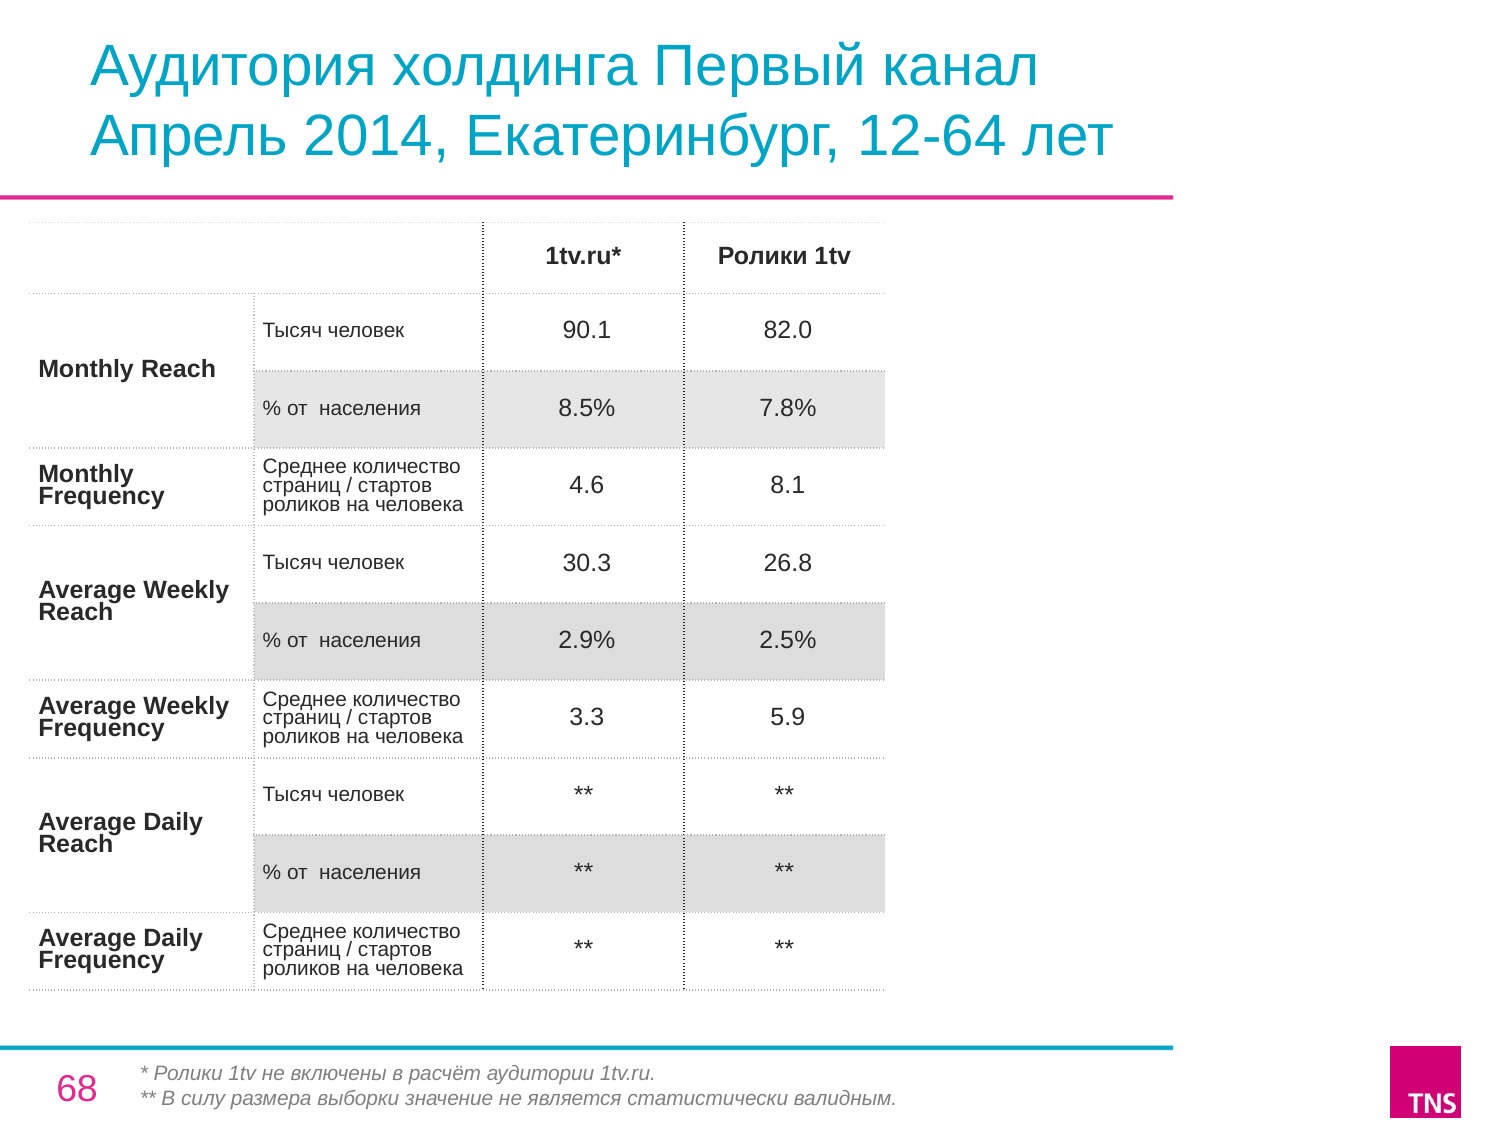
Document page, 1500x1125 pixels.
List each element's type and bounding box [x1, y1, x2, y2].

picture [0, 0, 1500, 1125]
slide_number [40, 1055, 392, 1125]
title [74, 8, 1476, 187]
table_cell [29, 294, 885, 990]
table_header [29, 223, 885, 294]
text_box [124, 1052, 1463, 1117]
